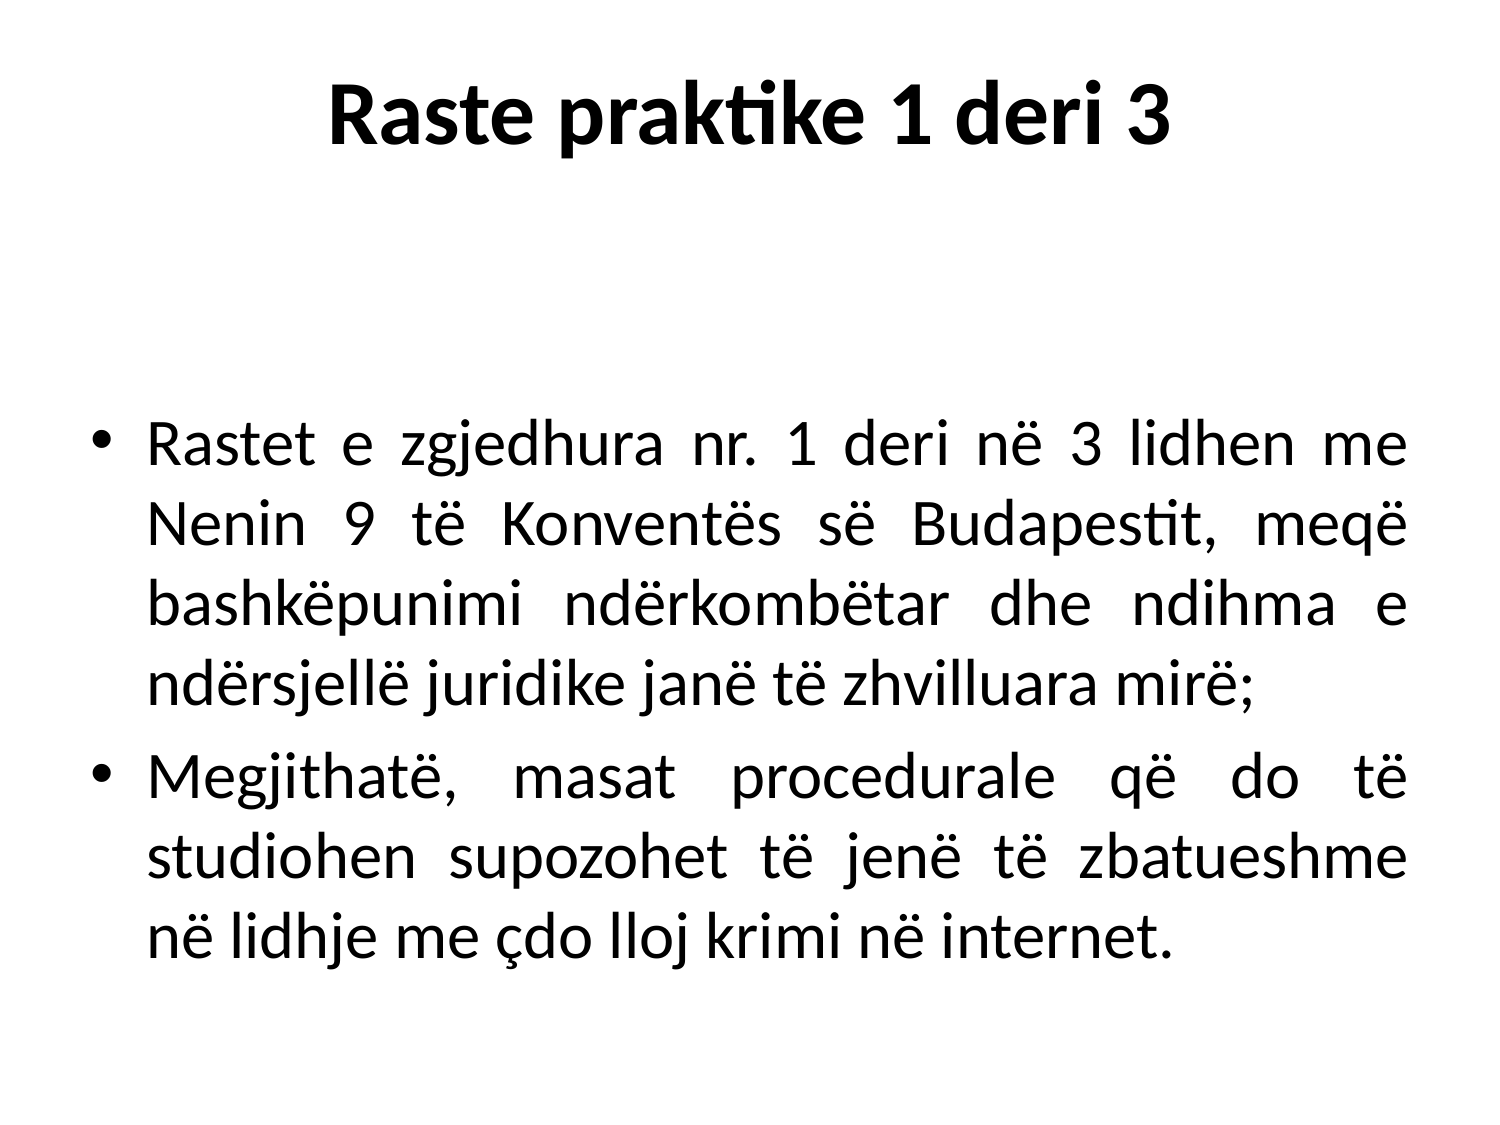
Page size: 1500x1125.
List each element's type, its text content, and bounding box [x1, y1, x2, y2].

title Raste praktike 1 deri 3 [75, 45, 1425, 233]
list Rastet e zgjedhura nr. 1 deri në 3 lidhen me Nenin 9 të Konventës së Budapestit, meqë bashkëpunimi ndërkombëtar dhe ndihma e ndërsjellë juridike janë të zhvilluara mirë; Megjithatë, masat procedurale që do të studiohen supozohet të jenë të zbatueshme në lidhje me çdo lloj krimi në internet. [75, 391, 1425, 1005]
